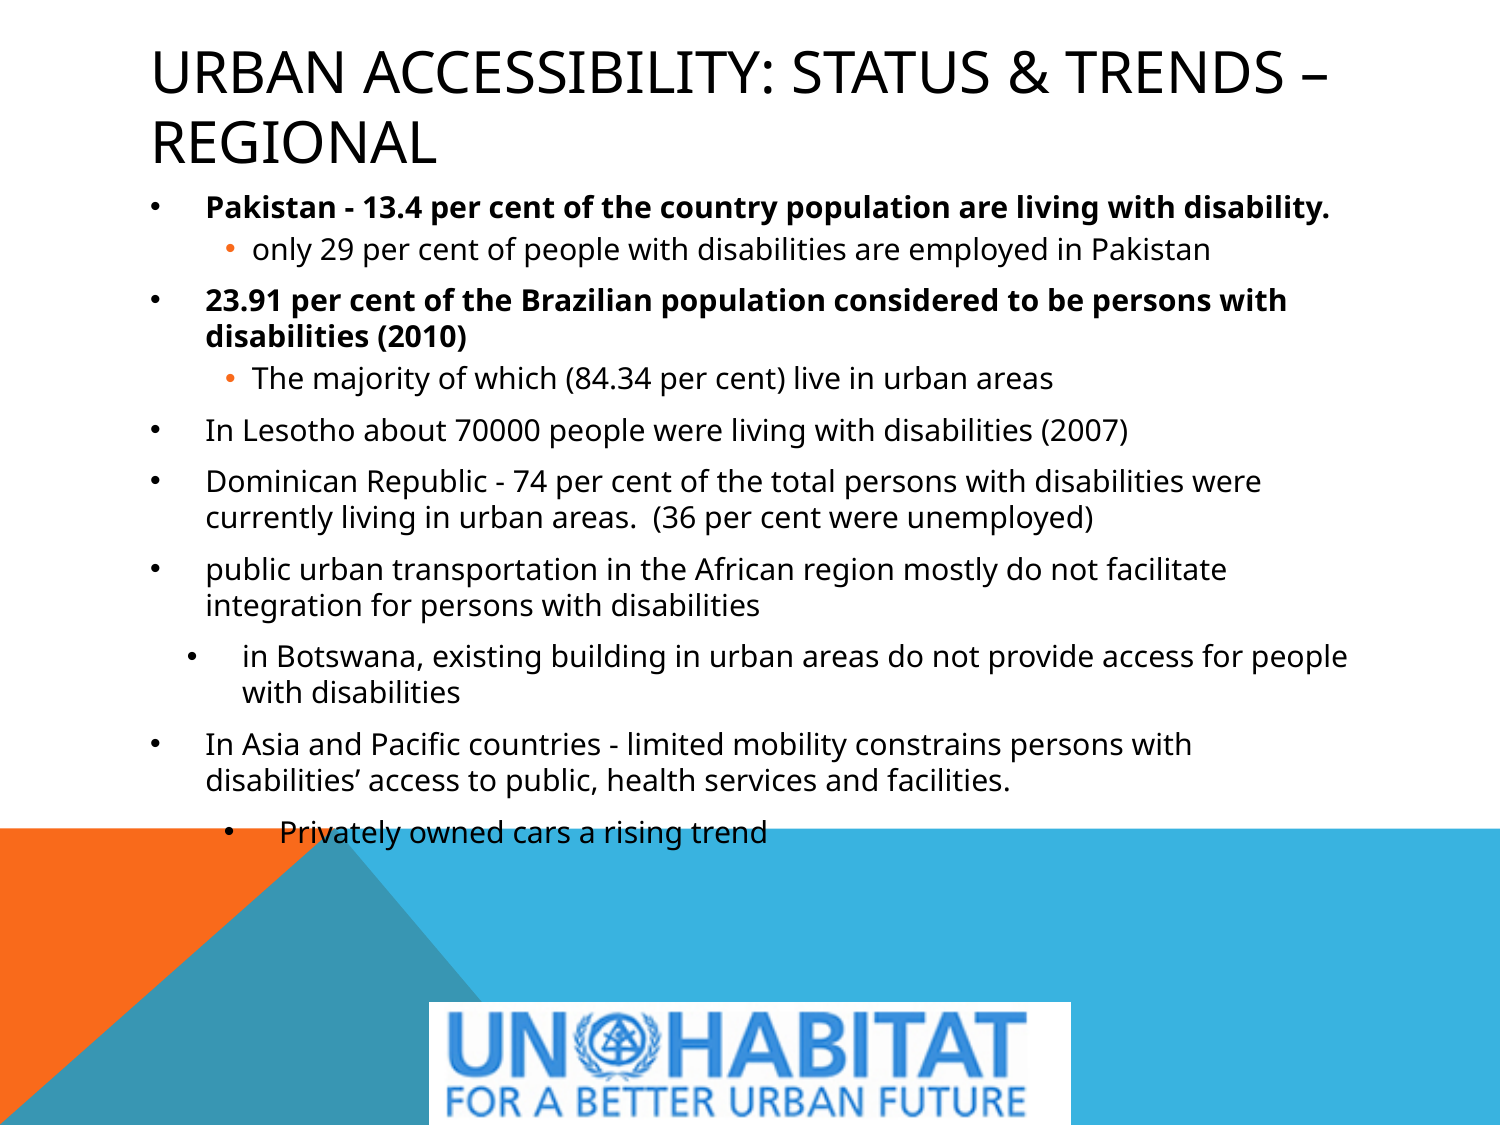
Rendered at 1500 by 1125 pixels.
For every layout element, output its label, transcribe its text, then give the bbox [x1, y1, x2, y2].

picture [428, 1002, 1071, 1125]
list Pakistan - 13.4 per cent of the country population are living with disability. only 29 per cent of people with disabilities are employed in Pakistan 23.91 per cent of the Brazilian population considered to be persons with disabilities (2010) The majority of which (84.34 per cent) live in urban areas In Lesotho about 70000 people were living with disabilities (2007) Dominican Republic - 74 per cent of the total persons with disabilities were currently living in urban areas. (36 per cent were unemployed) public urban transportation in the African region mostly do not facilitate integration for persons with disabilities in Botswana, existing building in urban areas do not provide access for people with disabilities In Asia and Pacific countries - limited mobility constrains persons with disabilities’ access to public, health services and facilities. Privately owned cars a rising trend [135, 180, 1369, 872]
title Urban Accessibility: Status & Trends – Regional [135, 60, 1369, 150]
